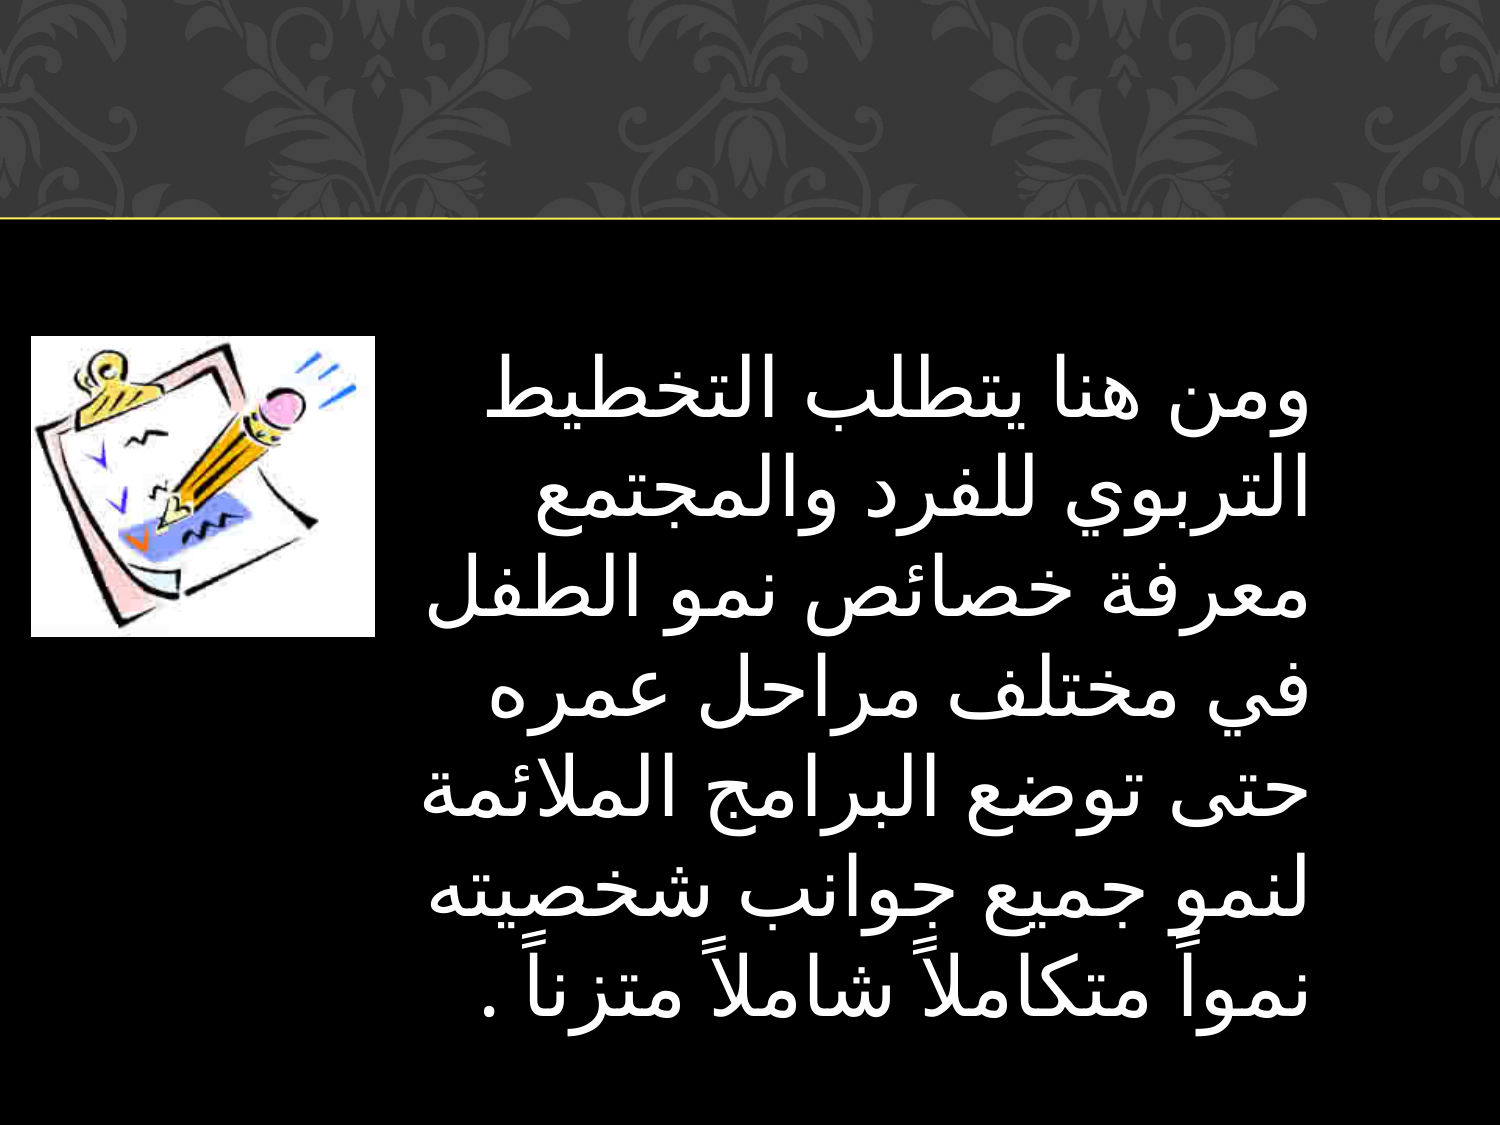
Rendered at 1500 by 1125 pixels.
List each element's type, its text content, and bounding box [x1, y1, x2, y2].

picture [30, 336, 376, 637]
text_box ومن هنا يتطلب التخطيط التربوي للفرد والمجتمع معرفة خصائص نمو الطفل في مختلف مراحل عمره حتى توضع البرامج الملائمة لنمو جميع جوانب شخصيته نمواً متكاملاً شاملاً متزناً . [375, 326, 1329, 1041]
